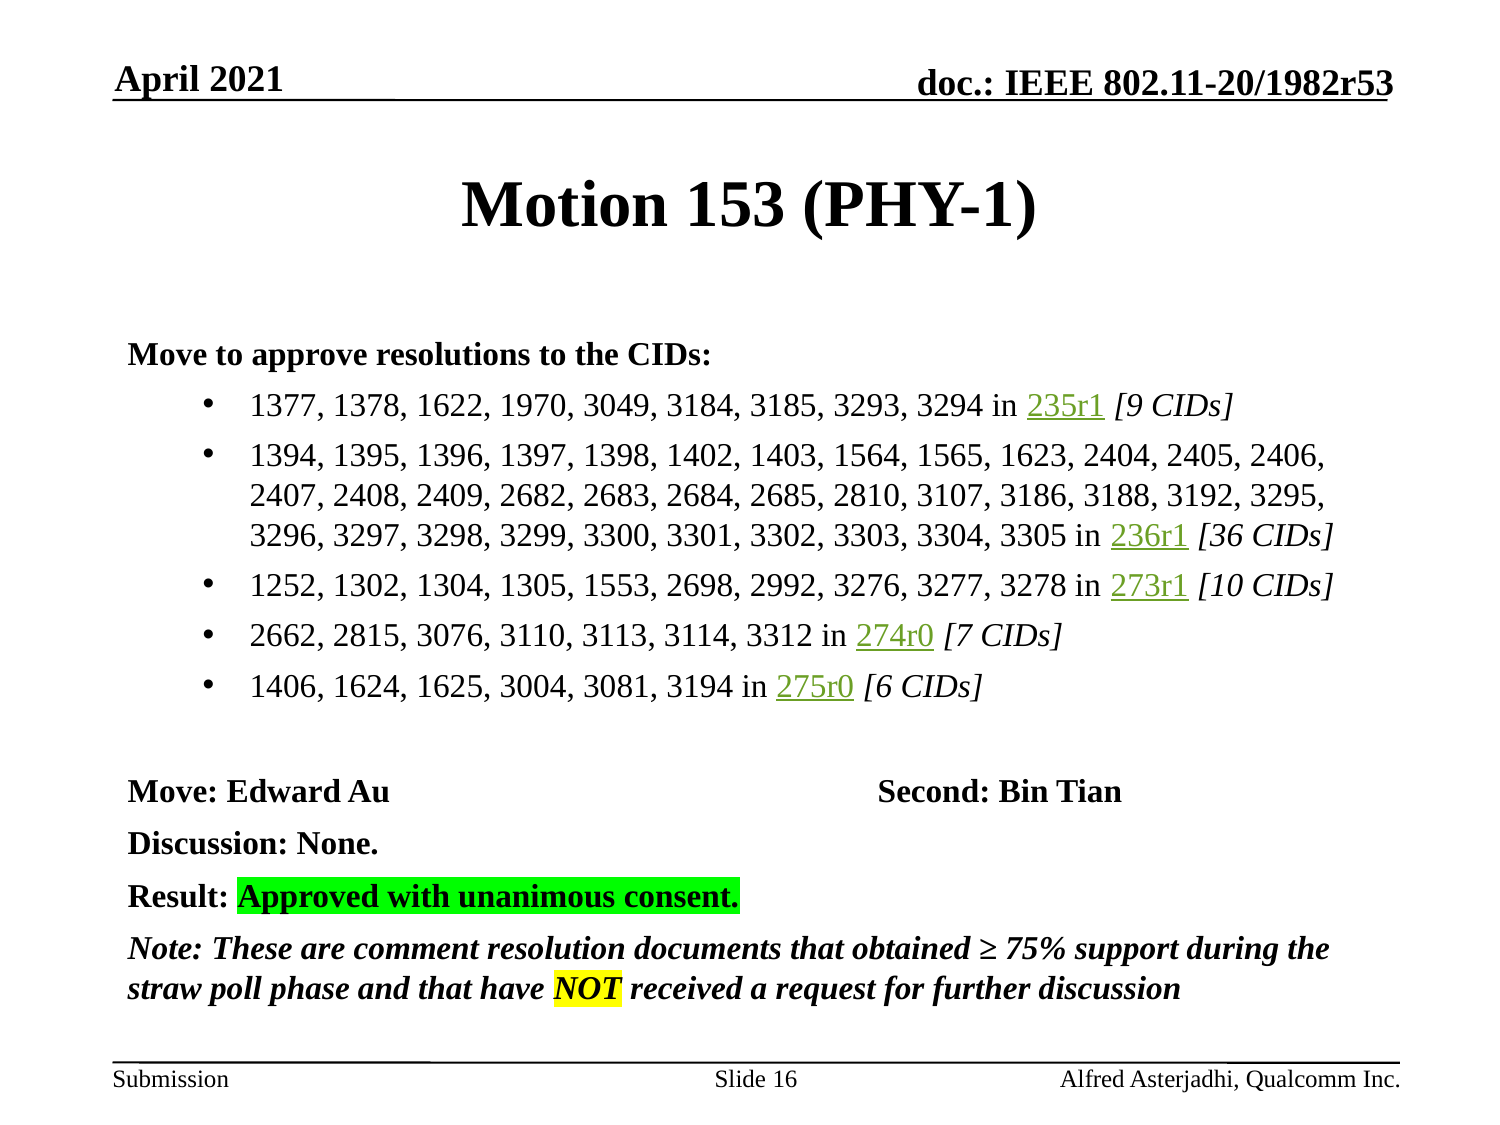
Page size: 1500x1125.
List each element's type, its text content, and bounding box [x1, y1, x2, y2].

list Move to approve resolutions to the CIDs: 1377, 1378, 1622, 1970, 3049, 3184, 3185, 3293, 3294 in 235r1 [9 CIDs] 1394, 1395, 1396, 1397, 1398, 1402, 1403, 1564, 1565, 1623, 2404, 2405, 2406, 2407, 2408, 2409, 2682, 2683, 2684, 2685, 2810, 3107, 3186, 3188, 3192, 3295, 3296, 3297, 3298, 3299, 3300, 3301, 3302, 3303, 3304, 3305 in 236r1 [36 CIDs] 1252, 1302, 1304, 1305, 1553, 2698, 2992, 3276, 3277, 3278 in 273r1 [10 CIDs] 2662, 2815, 3076, 3110, 3113, 3114, 3312 in 274r0 [7 CIDs] 1406, 1624, 1625, 3004, 3081, 3194 in 275r0 [6 CIDs] Move: Edward Au Second: Bin Tian Discussion: None. Result: Approved with unanimous consent. Note: These are comment resolution documents that obtained ≥ 75% support during the straw poll phase and that have NOT received a request for further discussion [112, 324, 1388, 1063]
footer Alfred Asterjadhi, Qualcomm Inc. [878, 1061, 1402, 1093]
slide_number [114, 54, 423, 100]
title Motion 153 (PHY-1) [112, 112, 1388, 288]
slide_number Slide 16 [712, 1061, 800, 1123]
